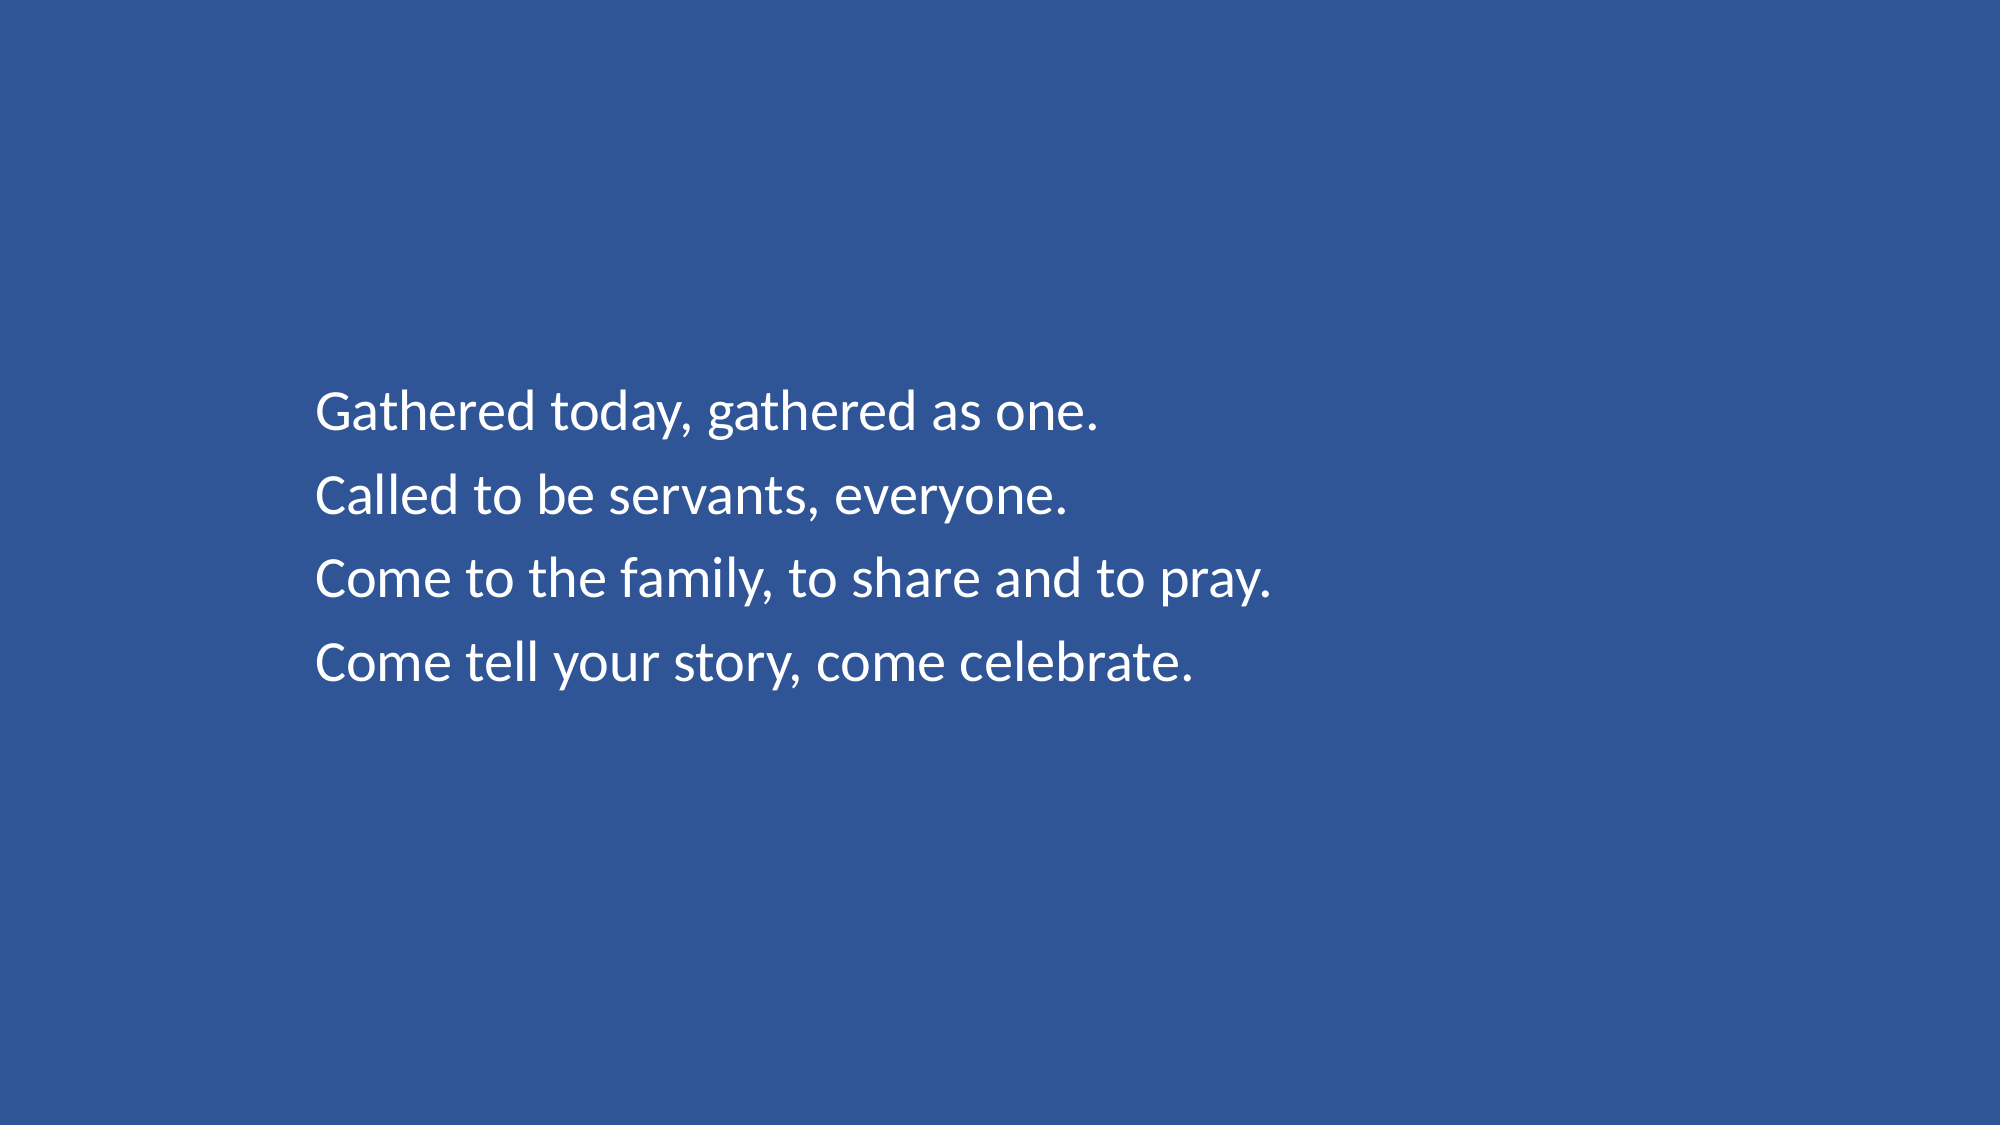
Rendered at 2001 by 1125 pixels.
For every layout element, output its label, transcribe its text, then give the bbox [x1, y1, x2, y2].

list Gathered today, gathered as one. Called to be servants, everyone. Come to the family, to share and to pray. Come tell your story, come celebrate. [300, 372, 1700, 753]
